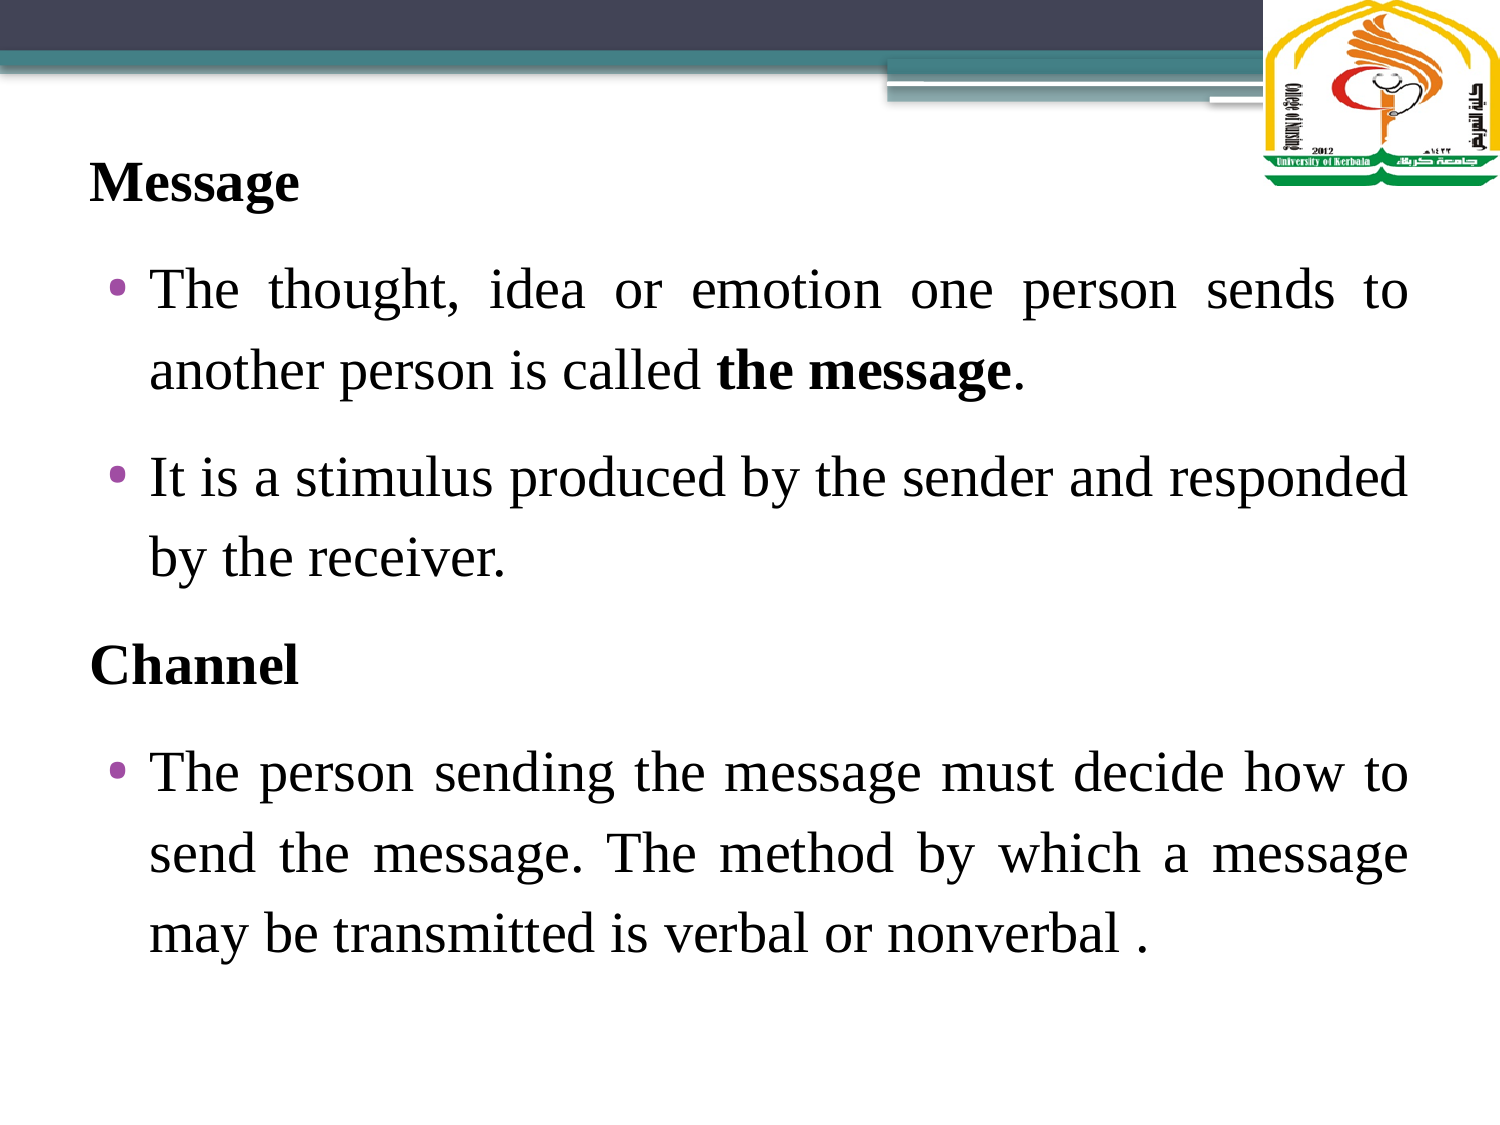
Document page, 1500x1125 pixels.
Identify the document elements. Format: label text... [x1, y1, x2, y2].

picture [1263, 0, 1500, 187]
list Message The thought, idea or emotion one person sends to another person is called the message. It is a stimulus produced by the sender and responded by the receiver. Channel The person sending the message must decide how to send the message. The method by which a message may be transmitted is verbal or nonverbal . [75, 125, 1425, 1005]
